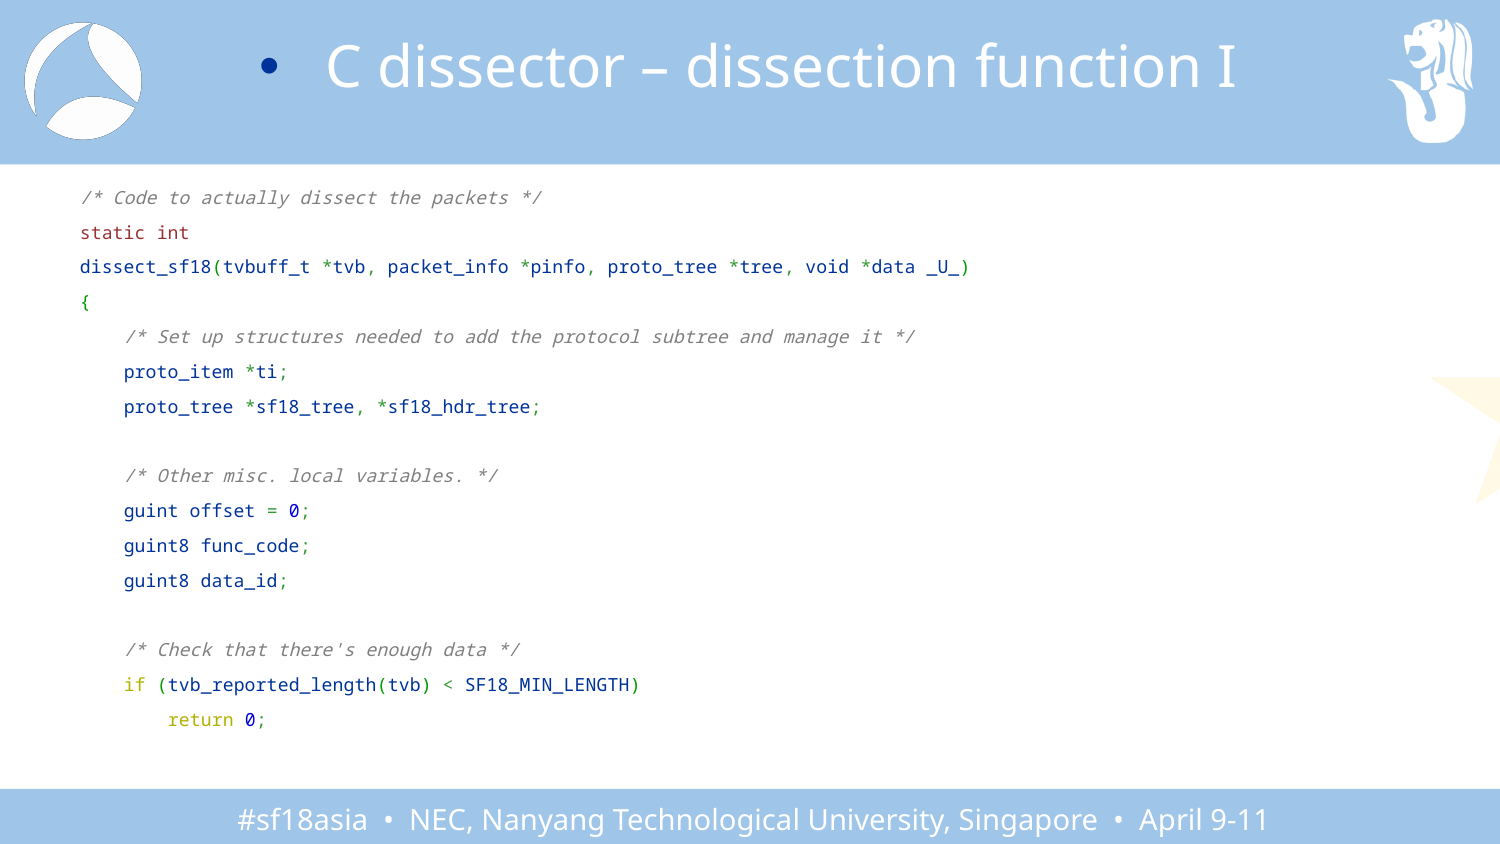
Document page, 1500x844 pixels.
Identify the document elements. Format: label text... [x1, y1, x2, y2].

list /* Code to actually dissect the packets */ static int dissect_sf18(tvbuff_t *tvb, packet_info *pinfo, proto_tree *tree, void *data _U_) { /* Set up structures needed to add the protocol subtree and manage it */ proto_item *ti; proto_tree *sf18_tree, *sf18_hdr_tree; /* Other misc. local variables. */ guint offset = 0; guint8 func_code; guint8 data_id; /* Check that there's enough data */ if (tvb_reported_length(tvb) < SF18_MIN_LENGTH) return 0; [64, 173, 1436, 788]
list C dissector – dissection function I [147, 0, 1341, 139]
picture [24, 22, 142, 140]
picture [1387, 19, 1473, 143]
